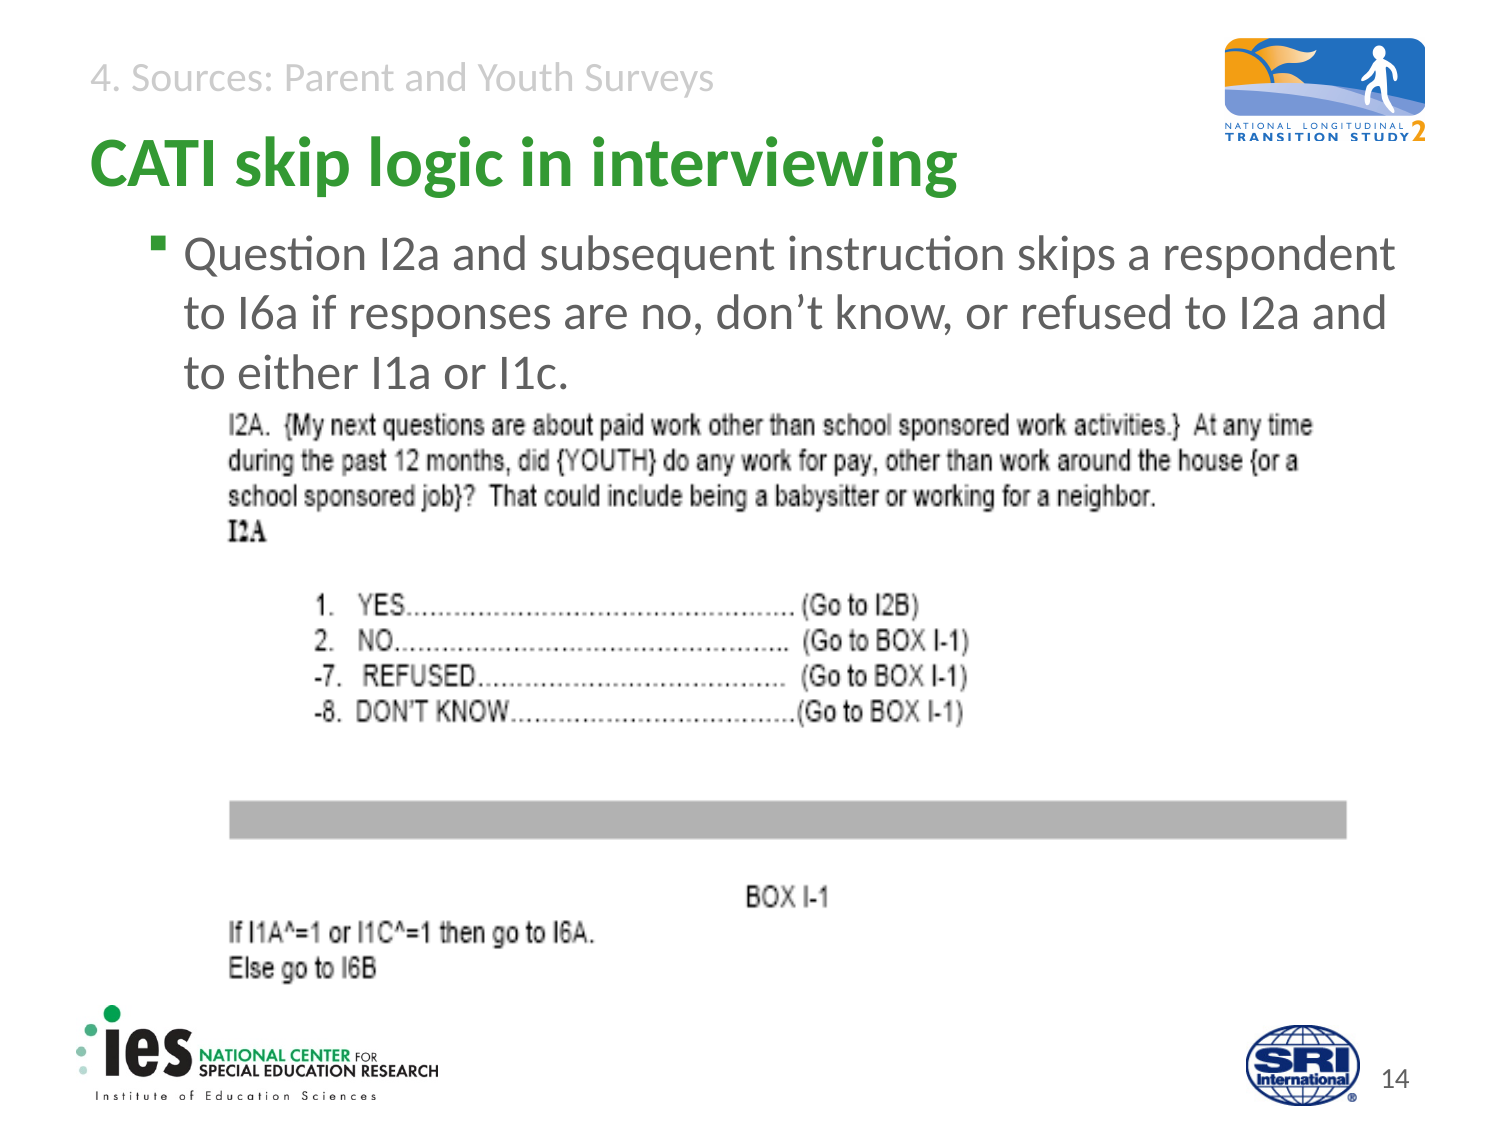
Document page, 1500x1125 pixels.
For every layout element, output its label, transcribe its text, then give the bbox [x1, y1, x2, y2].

picture [76, 1005, 438, 1100]
picture [1246, 1025, 1360, 1106]
title CATI skip logic in interviewing [74, 90, 1426, 212]
picture [194, 373, 1351, 988]
slide_number 13 [1321, 1051, 1426, 1125]
list Question I2a and subsequent instruction skips a respondent to I6a if responses are no, don’t know, or refused to I2a and to either I1a or I1c. [74, 212, 1426, 956]
